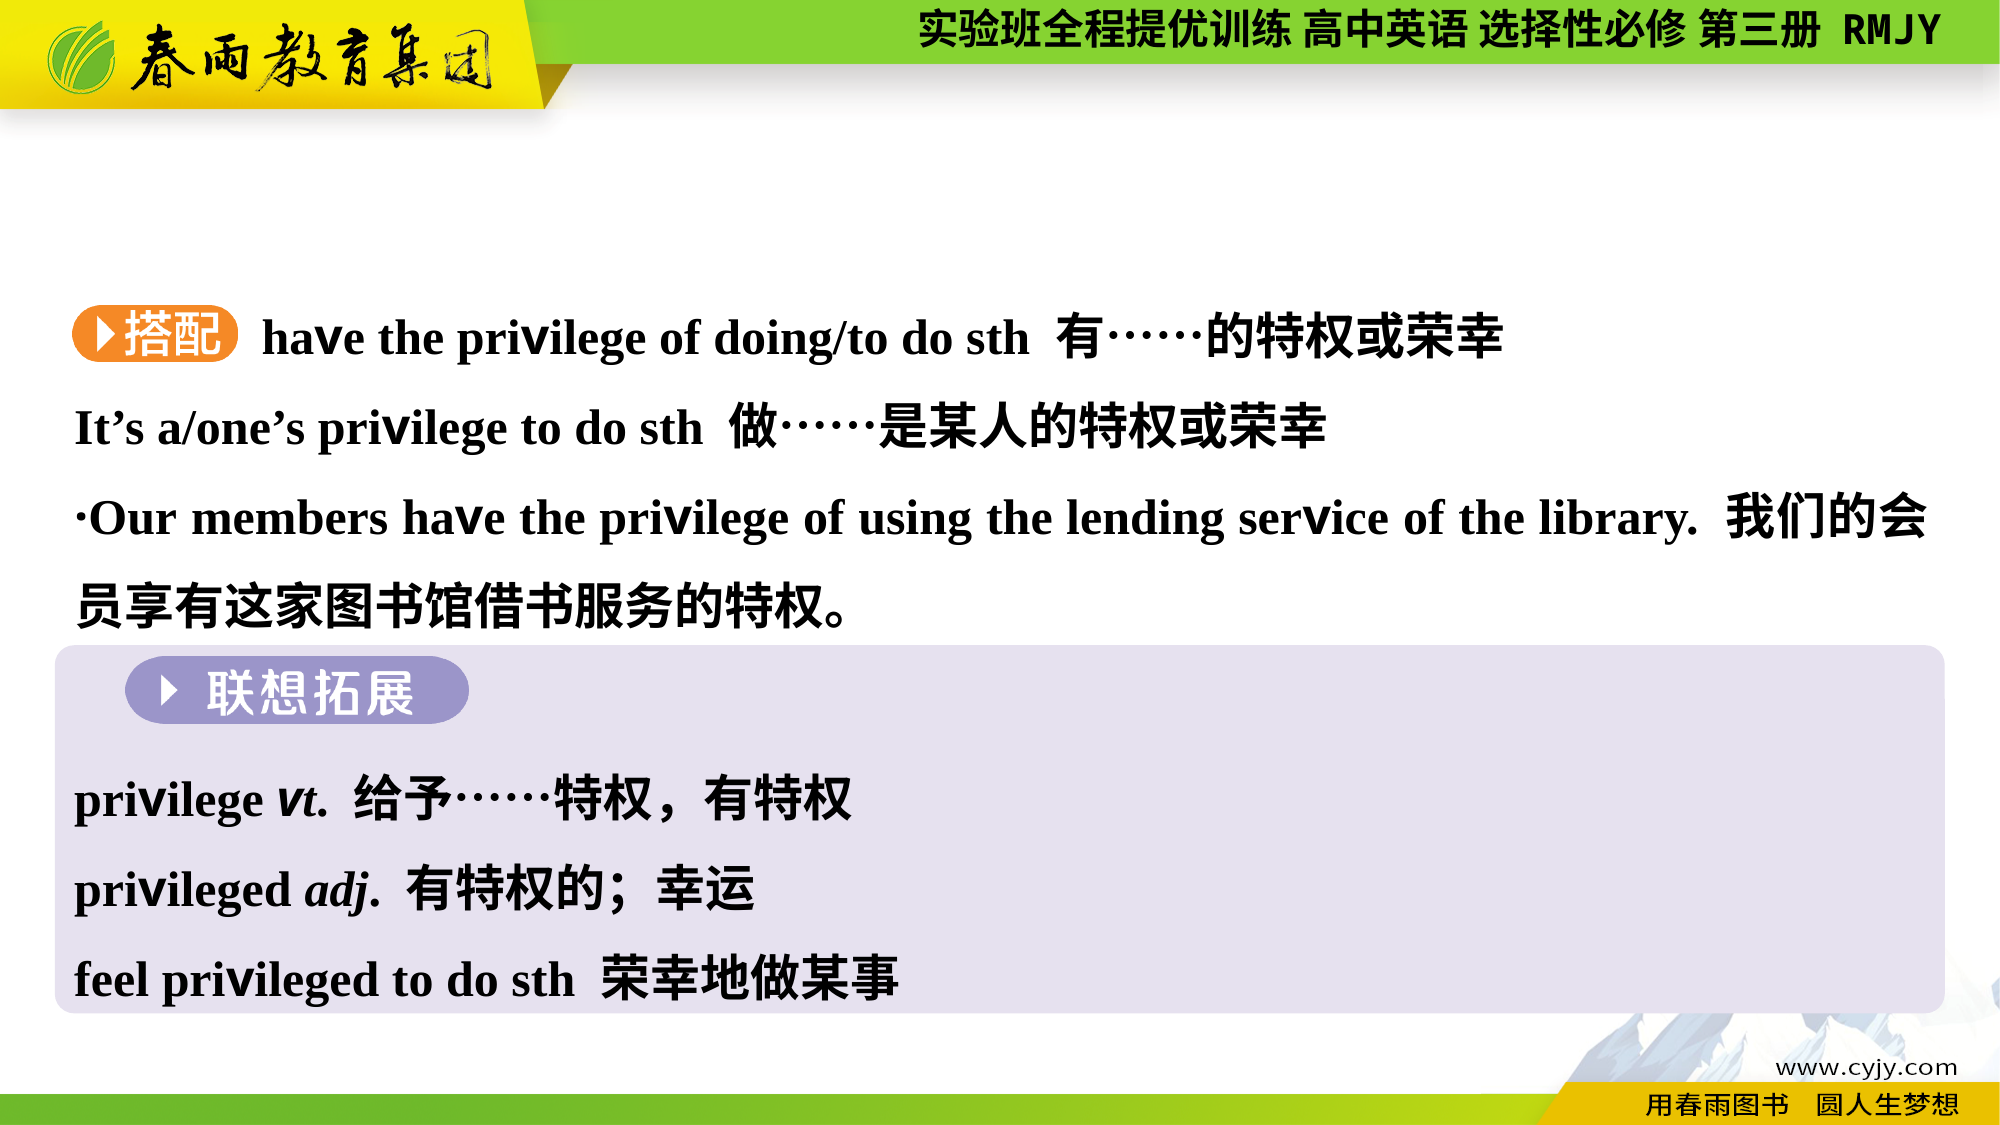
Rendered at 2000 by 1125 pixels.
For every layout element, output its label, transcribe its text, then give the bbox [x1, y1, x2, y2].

text_box privilege vt. 给予……特权，有特权 privileged adj. 有特权的；幸运 feel privileged to do sth 荣幸地做某事 [59, 728, 1944, 1014]
text_box [54, 645, 1945, 1006]
picture [0, 0, 2000, 1125]
list have the privilege of doing/to do sth 有……的特权或荣幸 It’s a/one’s privilege to do sth 做……是某人的特权或荣幸 ·Our members have the privilege of using the lending service of the library. 我们的会员享有这家图书馆借书服务的特权。 [59, 267, 1944, 646]
